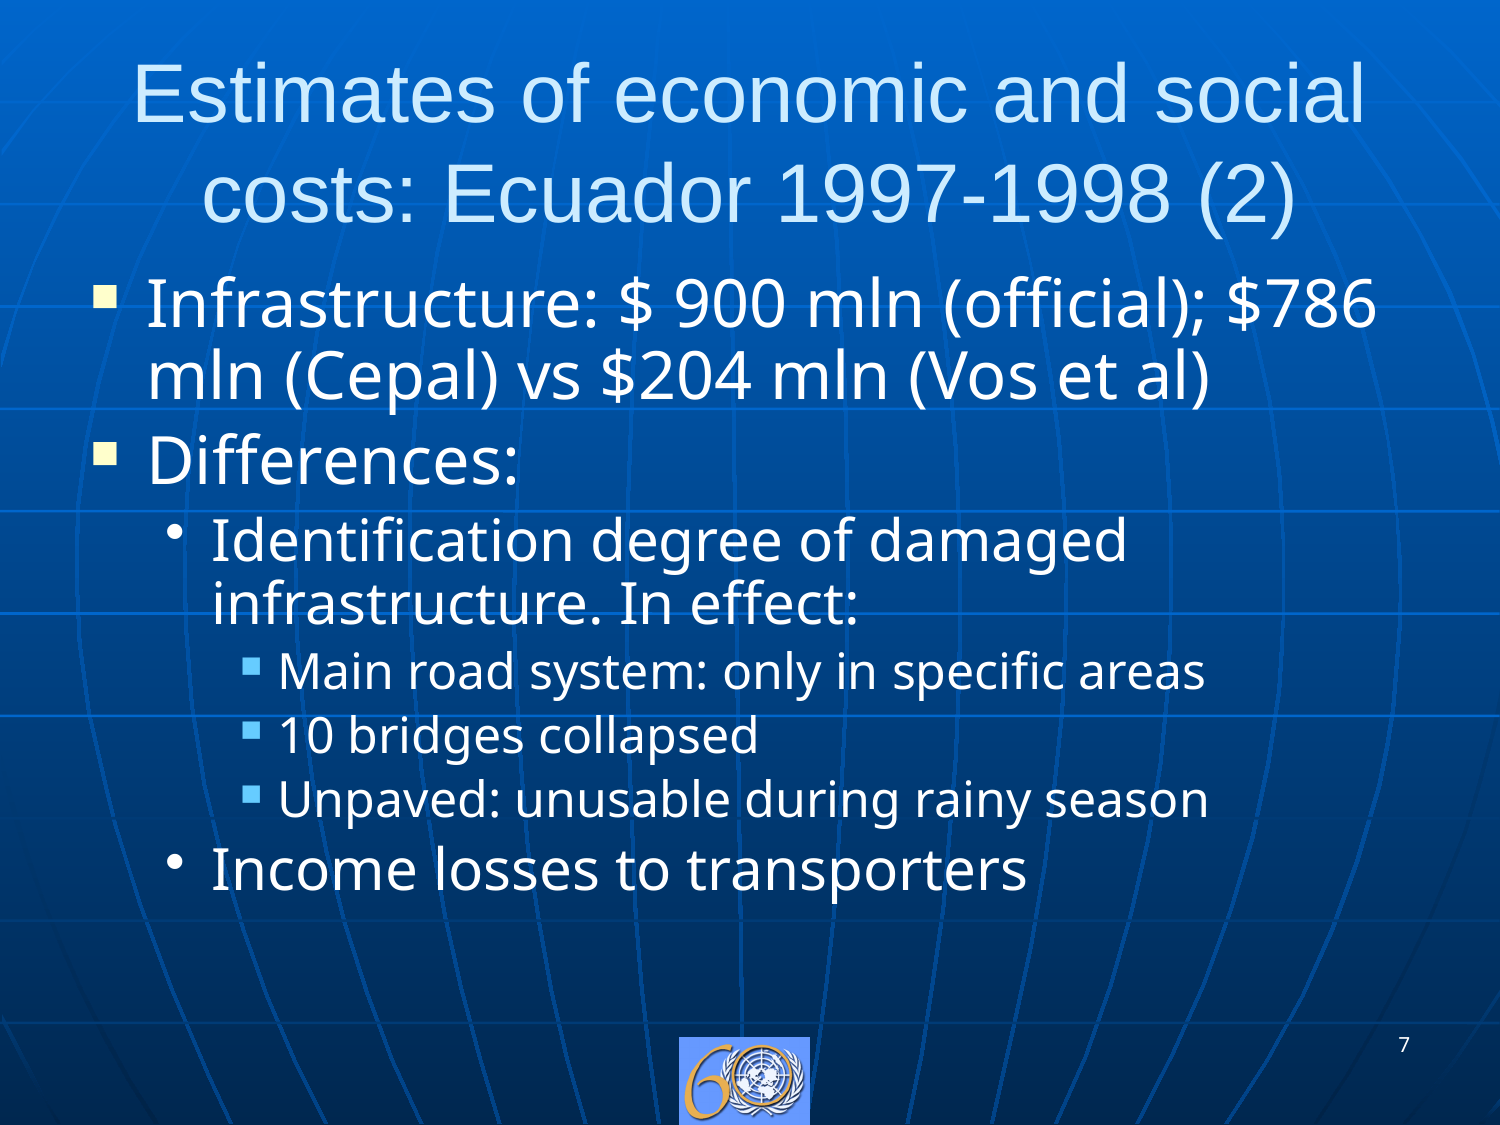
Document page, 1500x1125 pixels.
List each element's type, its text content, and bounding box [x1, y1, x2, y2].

title Estimates of economic and social costs: Ecuador 1997-1998 (2) [74, 45, 1426, 233]
slide_number 7 [1074, 1023, 1426, 1100]
picture [679, 1037, 810, 1125]
list Infrastructure: $ 900 mln (official); $786 mln (Cepal) vs $204 mln (Vos et al) Differences: Identification degree of damaged infrastructure. In effect: Main road system: only in specific areas 10 bridges collapsed Unpaved: unusable during rainy season Income losses to transporters [74, 262, 1426, 1006]
